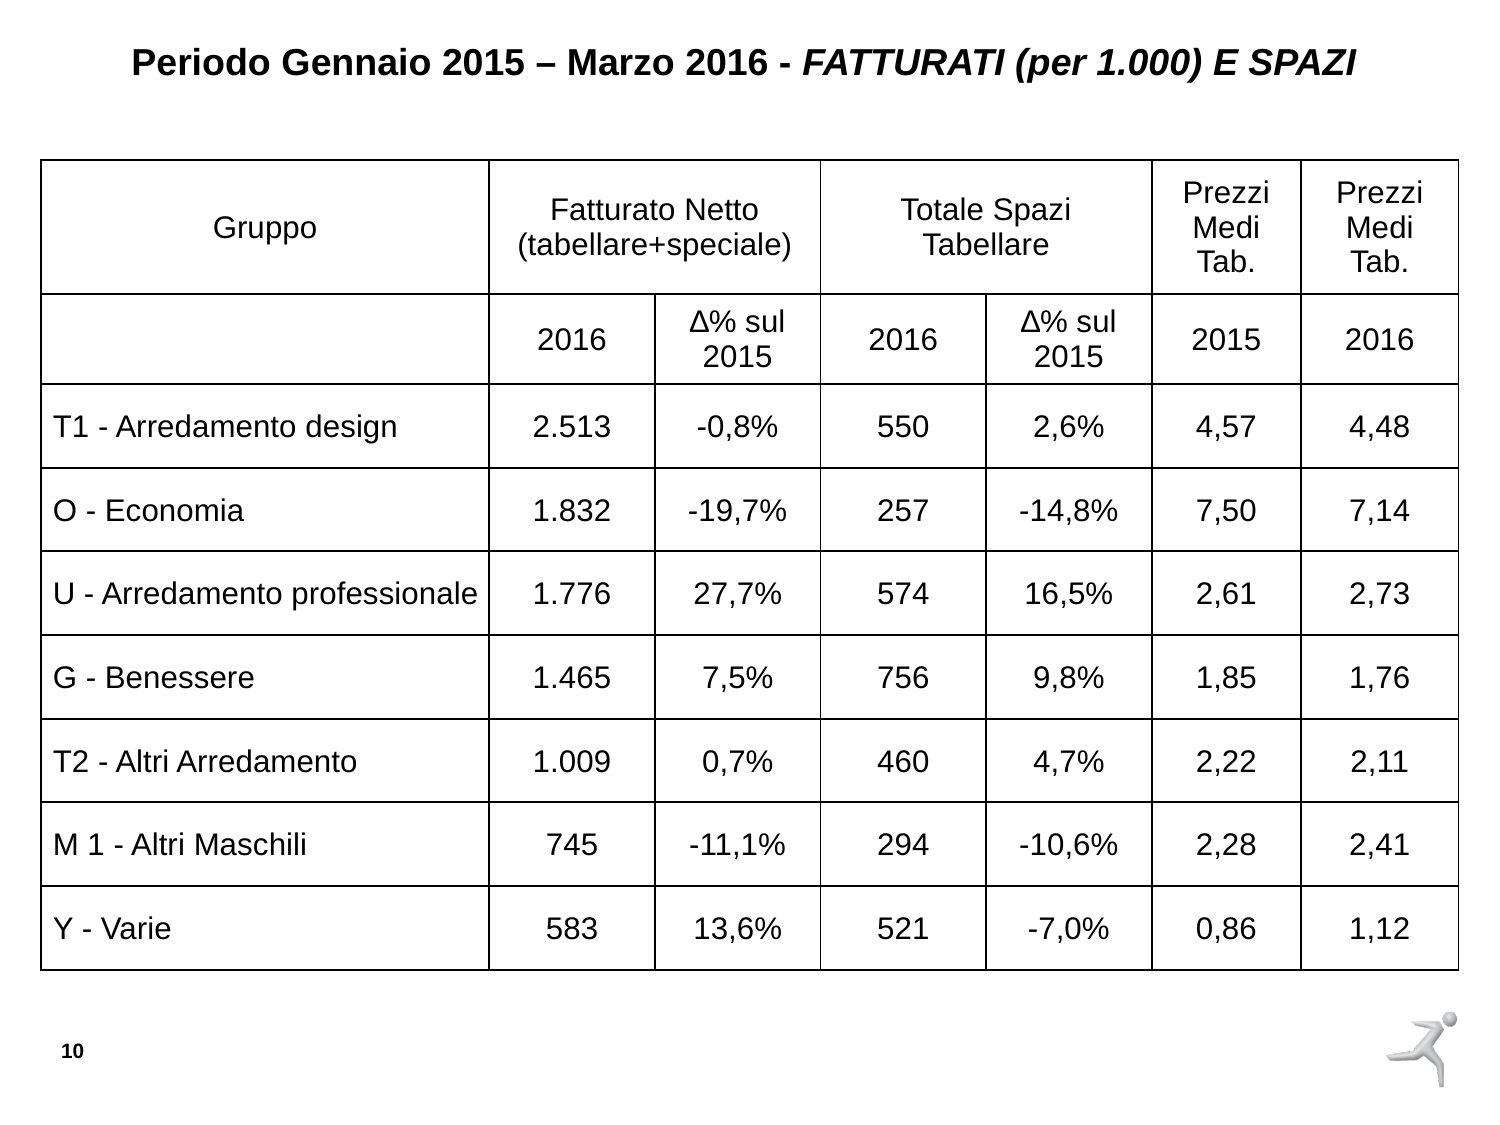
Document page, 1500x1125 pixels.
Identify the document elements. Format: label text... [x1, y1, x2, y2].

table_cell 1,76 [1302, 636, 1458, 718]
table_header Prezzi Medi Tab. [1153, 161, 1300, 293]
table_cell 2,61 [1153, 552, 1300, 634]
table_cell 4,57 [1153, 385, 1300, 467]
table_cell 0,86 [1153, 887, 1300, 969]
table_cell -0,8% [656, 385, 820, 467]
table_cell 2.513 [490, 385, 654, 467]
table_cell Y - Varie [42, 887, 488, 969]
table_cell 583 [490, 887, 654, 969]
table_cell 1.009 [490, 720, 654, 801]
table_cell 574 [821, 552, 985, 634]
table_header Gruppo [42, 161, 488, 293]
table_cell 2,41 [1302, 803, 1458, 885]
table_cell 7,5% [656, 636, 820, 718]
table_cell 460 [821, 720, 985, 801]
table_cell 1.832 [490, 469, 654, 550]
table_cell -10,6% [987, 803, 1151, 885]
table_cell T2 - Altri Arredamento [42, 720, 488, 801]
table_cell G - Benessere [42, 636, 488, 718]
table_cell 756 [821, 636, 985, 718]
table_cell 2,6% [987, 385, 1151, 467]
table_header Fatturato Netto (tabellare+speciale) [490, 161, 820, 293]
table_cell U - Arredamento professionale [42, 552, 488, 634]
table_cell 1,12 [1302, 887, 1458, 969]
table_cell 294 [821, 803, 985, 885]
table_cell M 1 - Altri Maschili [42, 803, 488, 885]
table_cell 257 [821, 469, 985, 550]
table_header Prezzi Medi Tab. [1302, 161, 1458, 293]
table_cell O - Economia [42, 469, 488, 550]
table_cell 4,7% [987, 720, 1151, 801]
table_cell 27,7% [656, 552, 820, 634]
table_cell [42, 295, 488, 383]
table_cell 2,11 [1302, 720, 1458, 801]
table_cell 2,28 [1153, 803, 1300, 885]
table_cell 16,5% [987, 552, 1151, 634]
table_cell 2,22 [1153, 720, 1300, 801]
table_cell -11,1% [656, 803, 820, 885]
text_box Periodo Gennaio 2015 – Marzo 2016 - FATTURATI (per 1.000) E SPAZI [41, 30, 1447, 136]
table_cell ∆% sul 2015 [987, 295, 1151, 383]
table_cell 1,85 [1153, 636, 1300, 718]
table_cell -19,7% [656, 469, 820, 550]
table_cell 550 [821, 385, 985, 467]
table_cell 13,6% [656, 887, 820, 969]
table_cell 1.465 [490, 636, 654, 718]
table_cell T1 - Arredamento design [42, 385, 488, 467]
table_cell 0,7% [656, 720, 820, 801]
table_cell 521 [821, 887, 985, 969]
table_cell 2016 [490, 295, 654, 383]
table_cell 2,73 [1302, 552, 1458, 634]
table_cell -7,0% [987, 887, 1151, 969]
table_cell 2016 [1302, 295, 1458, 383]
table_cell 9,8% [987, 636, 1151, 718]
table_cell -14,8% [987, 469, 1151, 550]
table_header Totale Spazi Tabellare [821, 161, 1151, 293]
table_cell 1.776 [490, 552, 654, 634]
table_cell 7,14 [1302, 469, 1458, 550]
table_cell 745 [490, 803, 654, 885]
table_cell 2015 [1153, 295, 1300, 383]
table_cell 2016 [821, 295, 985, 383]
table_cell 7,50 [1153, 469, 1300, 550]
picture [1366, 990, 1476, 1109]
table_cell ∆% sul 2015 [656, 295, 820, 383]
table_cell 4,48 [1302, 385, 1458, 467]
